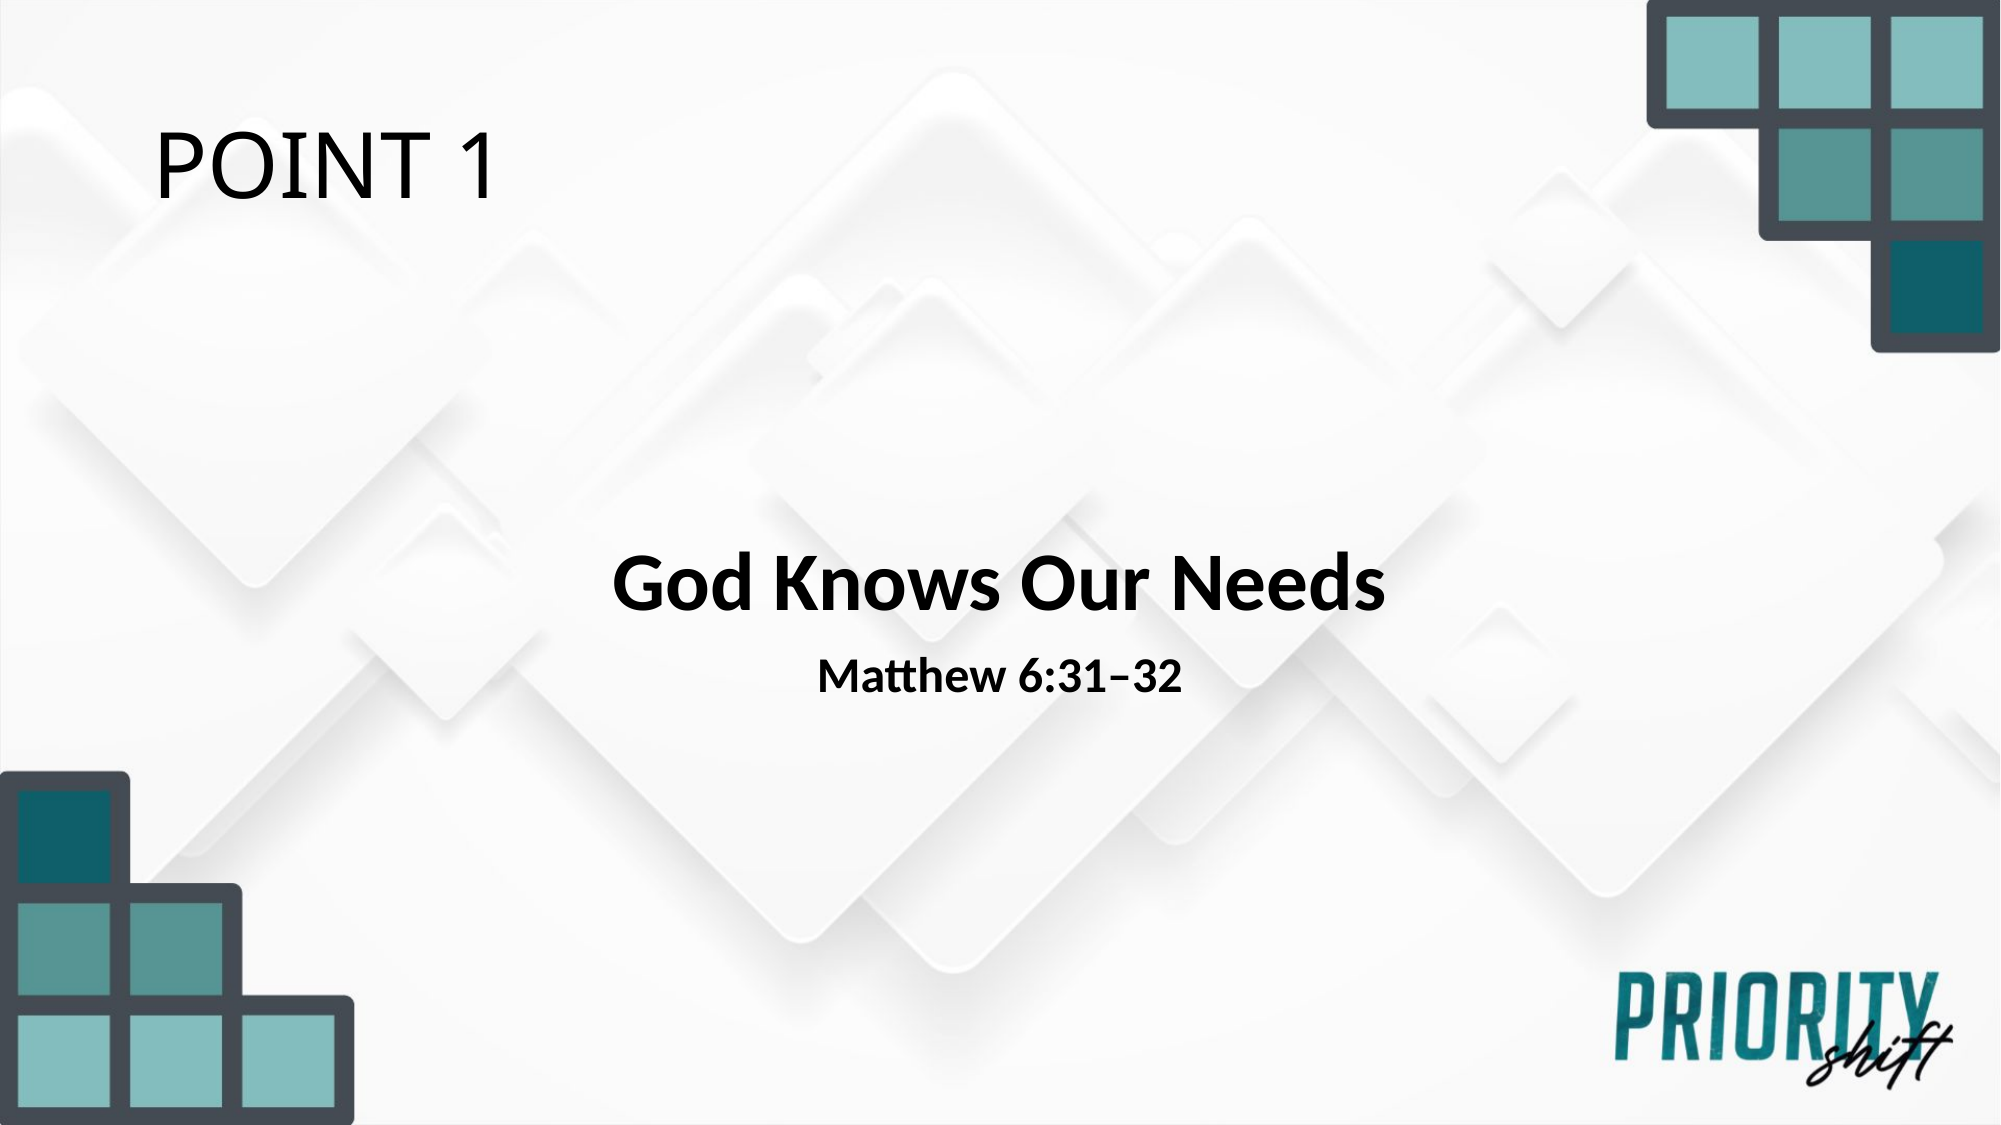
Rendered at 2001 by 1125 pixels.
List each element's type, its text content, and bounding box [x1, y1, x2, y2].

picture [0, 0, 2001, 1125]
list God Knows Our Needs Matthew 6:31–32 [137, 299, 1863, 1014]
title POINT 1 [137, 59, 1863, 278]
